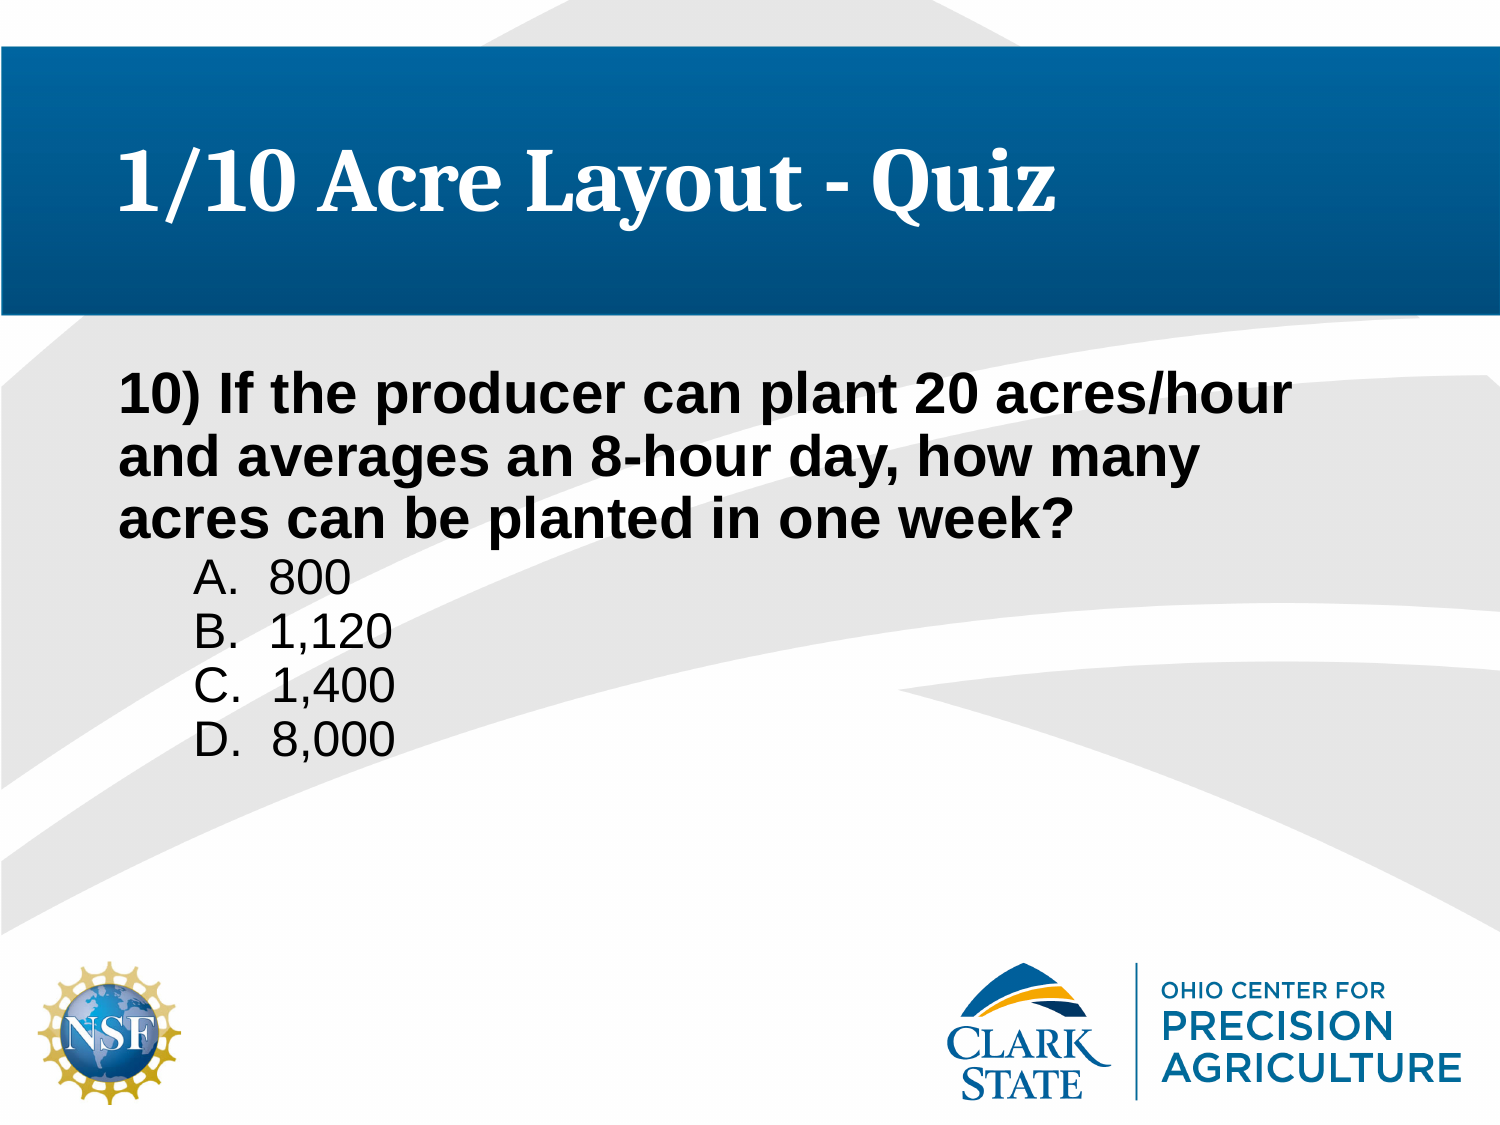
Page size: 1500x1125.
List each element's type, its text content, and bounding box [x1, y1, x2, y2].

picture [0, 0, 1500, 1125]
picture [4, 49, 1500, 313]
list 10) If the producer can plant 20 acres/hour and averages an 8-hour day, how many acres can be planted in one week? 800 1,120 1,400 8,000 [103, 355, 1397, 897]
title 1/10 Acre Layout - Quiz [103, 50, 1397, 313]
